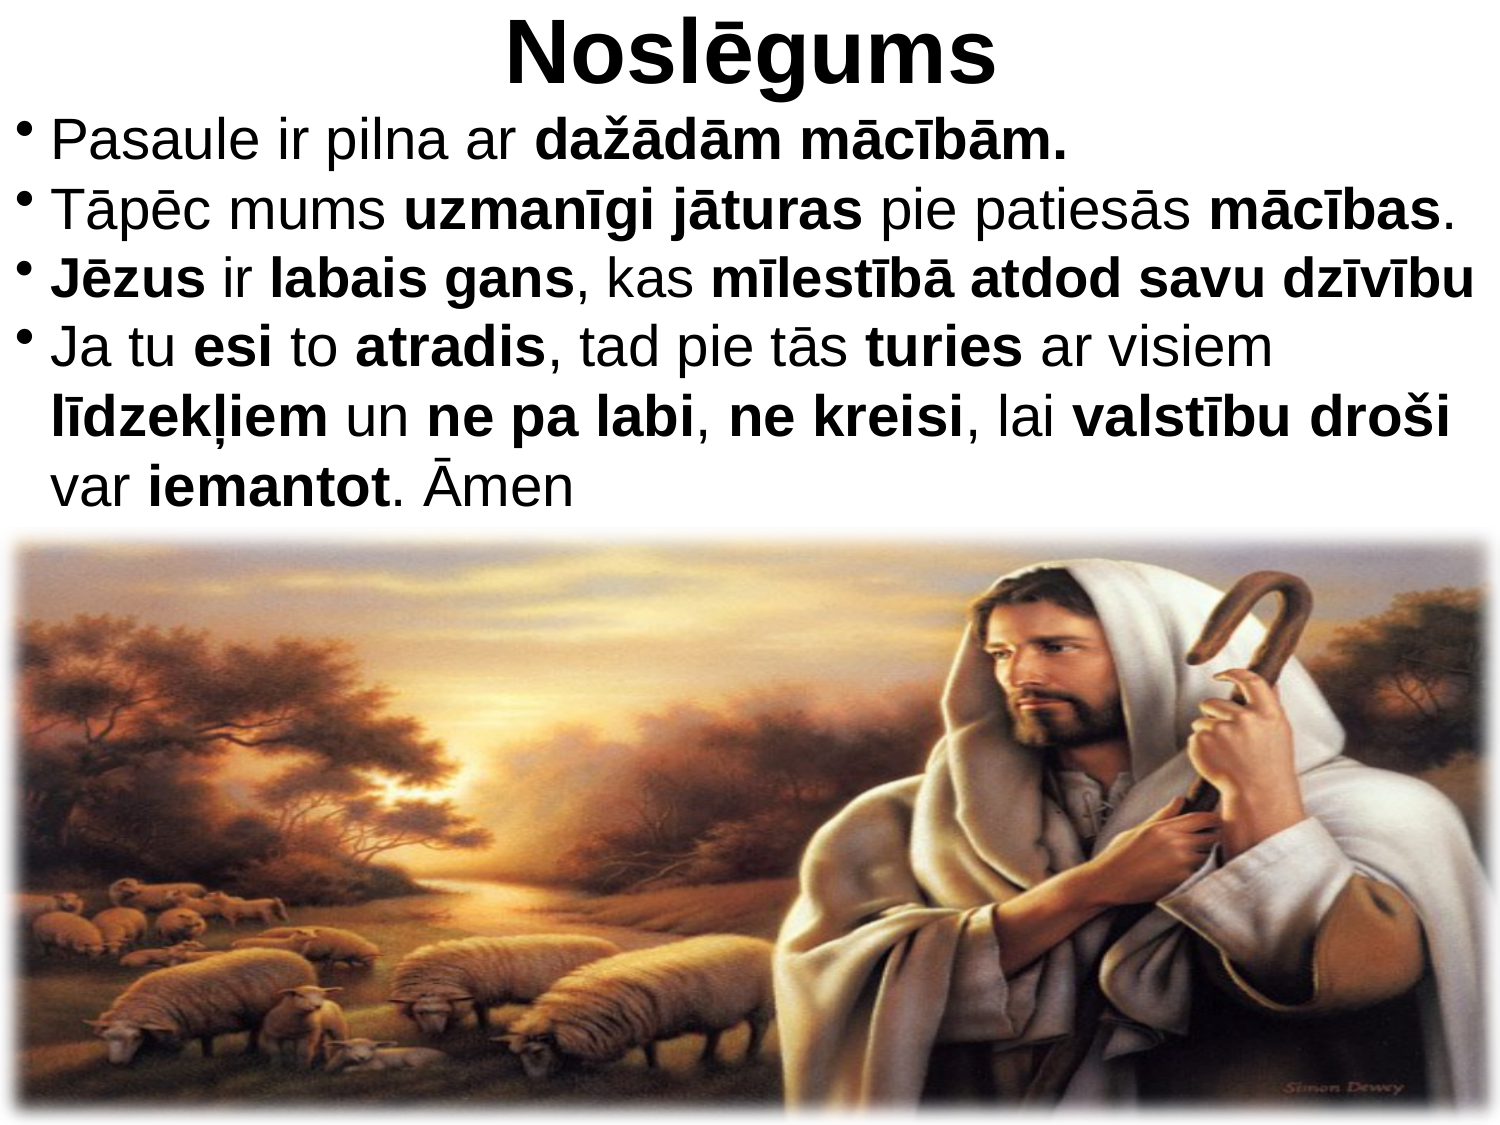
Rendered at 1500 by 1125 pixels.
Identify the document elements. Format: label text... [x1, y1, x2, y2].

picture [0, 527, 1500, 1125]
text_box Pasaule ir pilna ar dažādām mācībām. Tāpēc mums uzmanīgi jāturas pie patiesās mācības. Jēzus ir labais gans, kas mīlestībā atdod savu dzīvību Ja tu esi to atradis, tad pie tās turies ar visiem līdzekļiem un ne pa labi, ne kreisi, lai valstību droši var iemantot. Āmen [0, 93, 1500, 526]
title Noslēgums [76, 0, 1428, 93]
